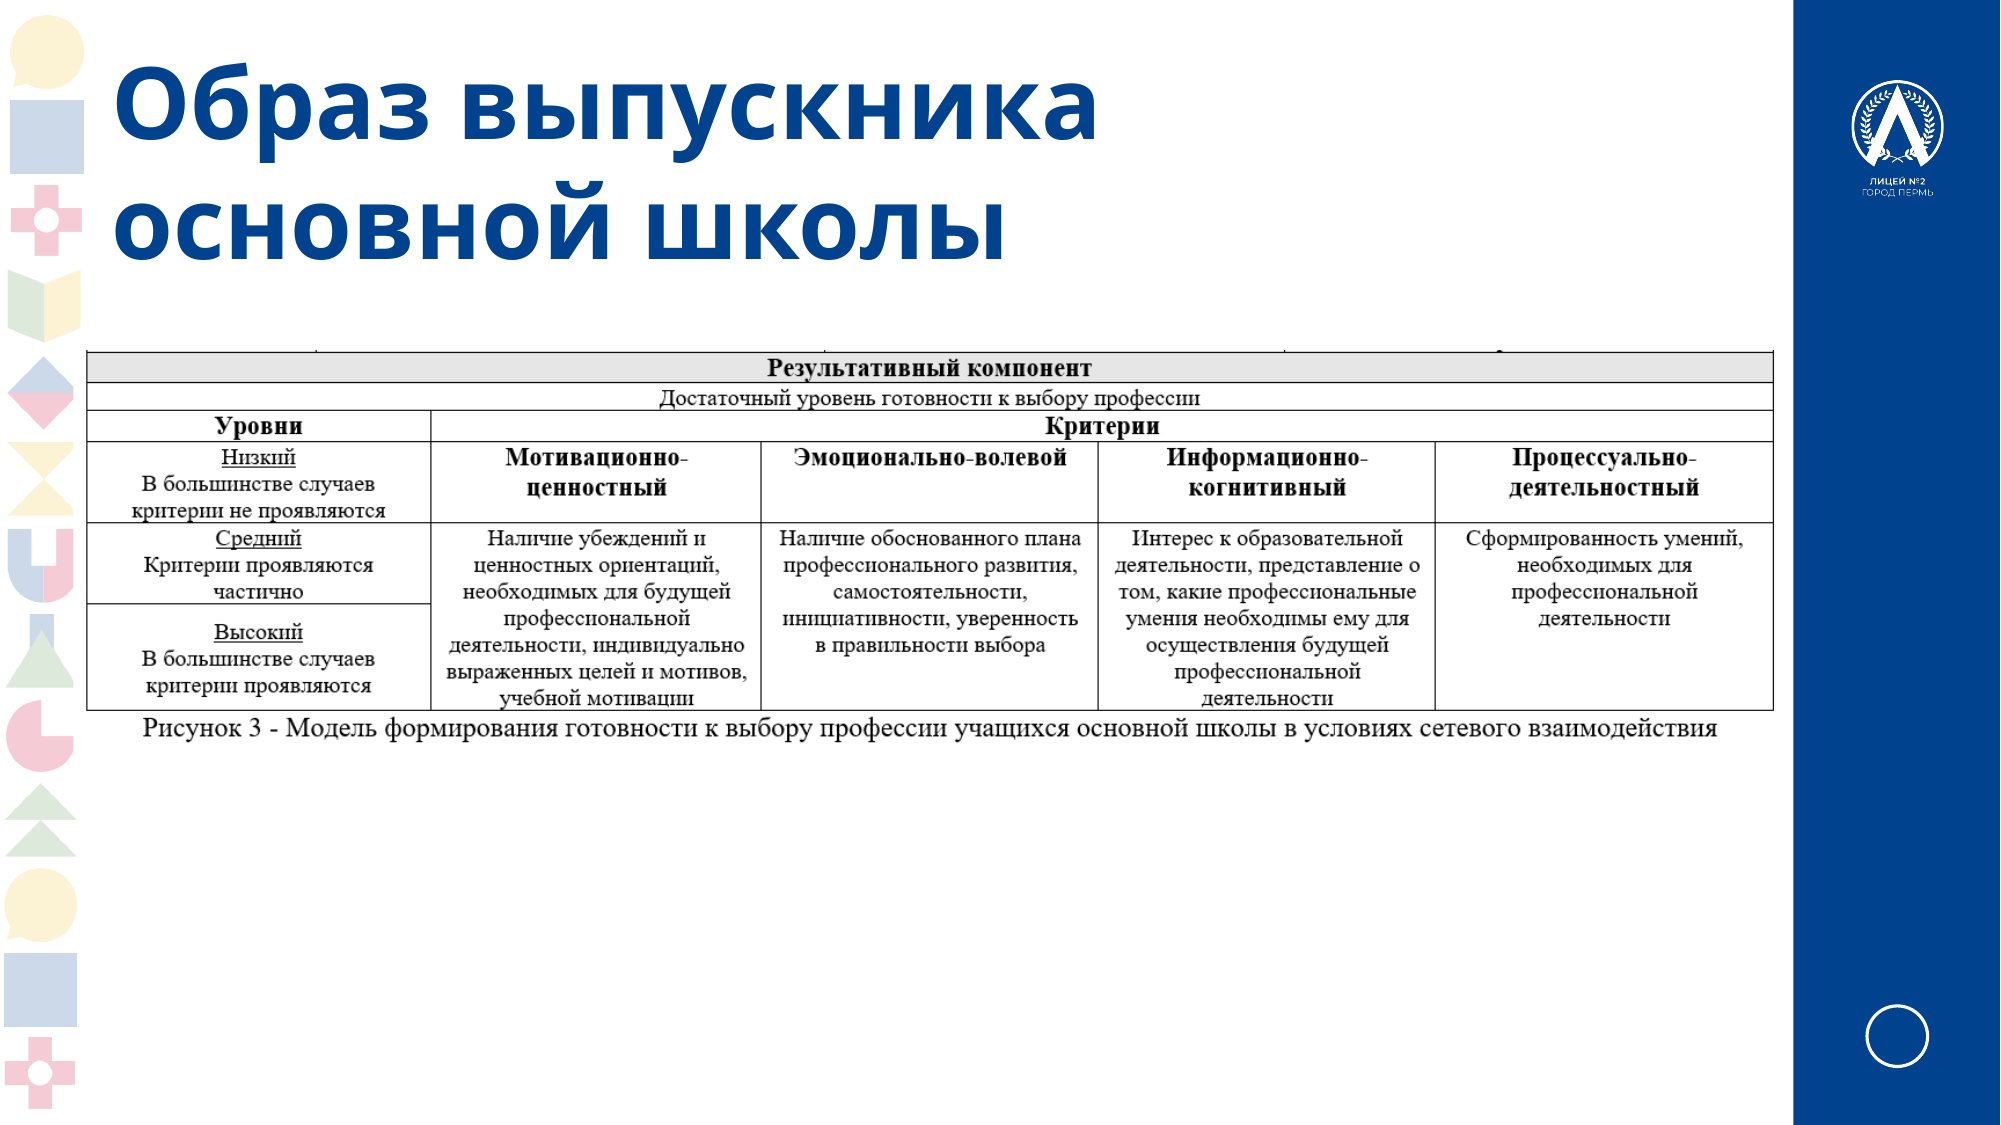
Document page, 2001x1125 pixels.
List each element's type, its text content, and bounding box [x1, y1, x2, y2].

picture [10, 15, 84, 89]
picture [10, 100, 84, 174]
picture [4, 868, 77, 942]
picture [4, 1037, 75, 1109]
picture [7, 269, 81, 343]
text_box [1792, 0, 2000, 1125]
picture [4, 953, 77, 1027]
picture [4, 783, 77, 857]
text_box Образ выпускника основной школы [96, 32, 1751, 287]
text_box [1865, 1004, 1929, 1068]
picture [10, 184, 82, 256]
picture [1851, 80, 1944, 197]
picture [5, 350, 1792, 772]
